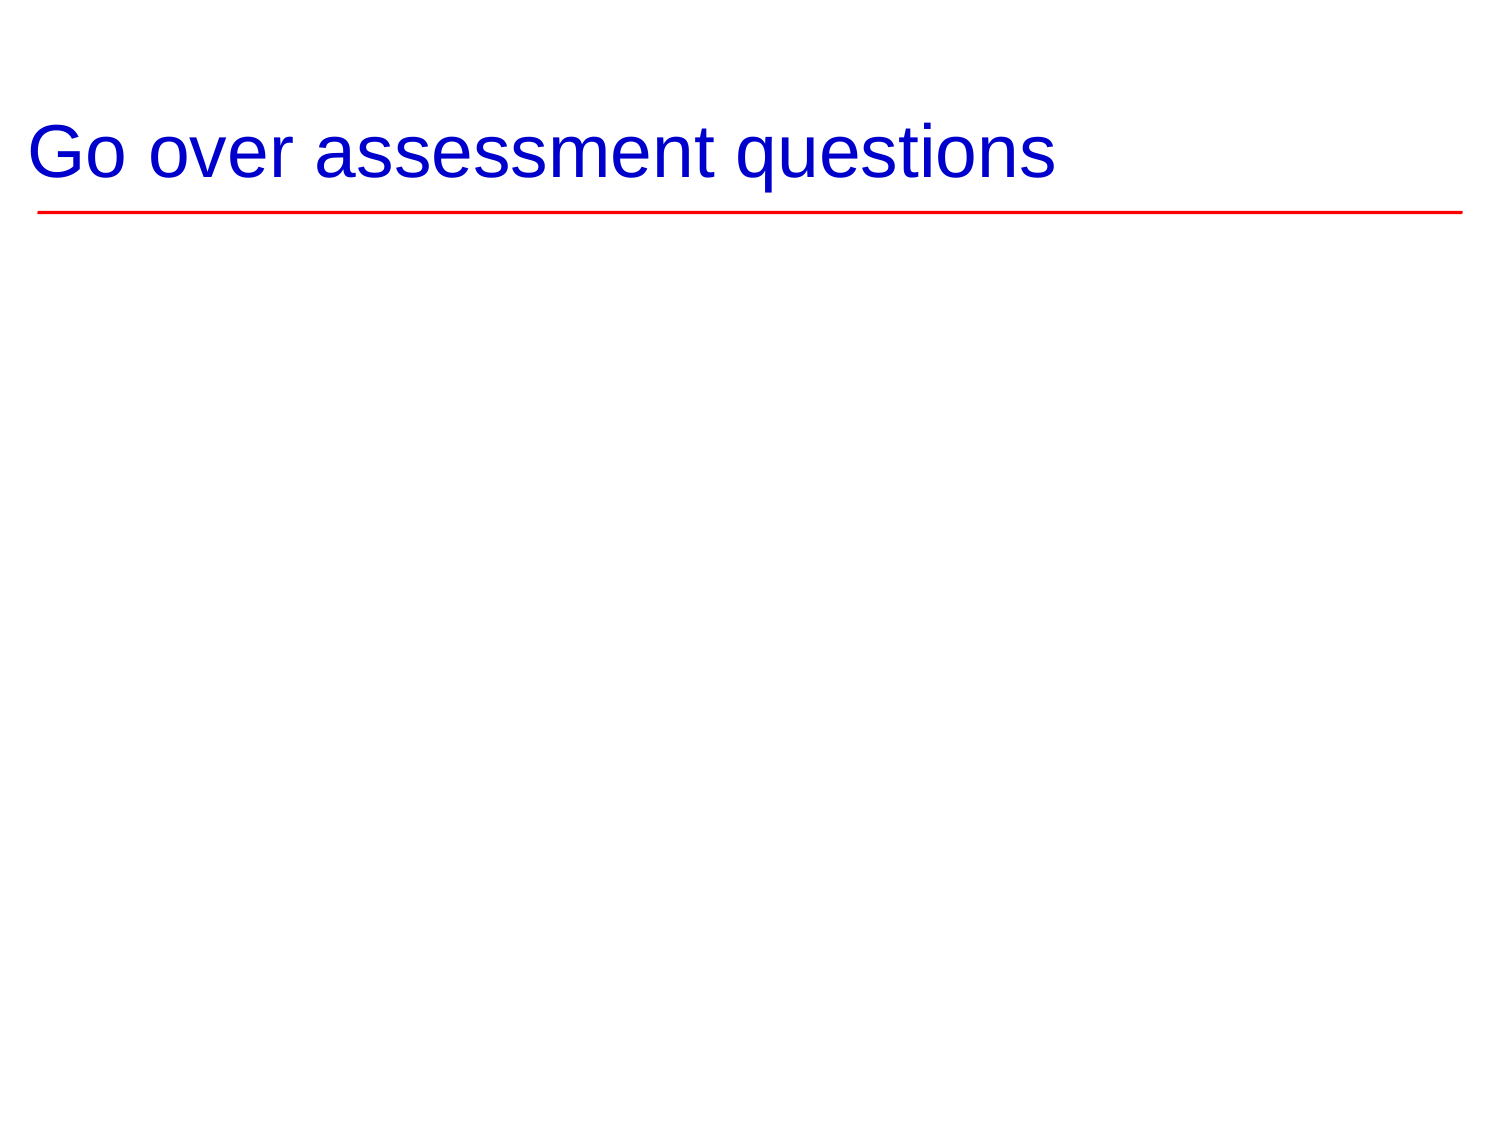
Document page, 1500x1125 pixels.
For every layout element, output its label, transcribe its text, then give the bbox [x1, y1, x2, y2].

title Go over assessment questions [12, 0, 1488, 201]
